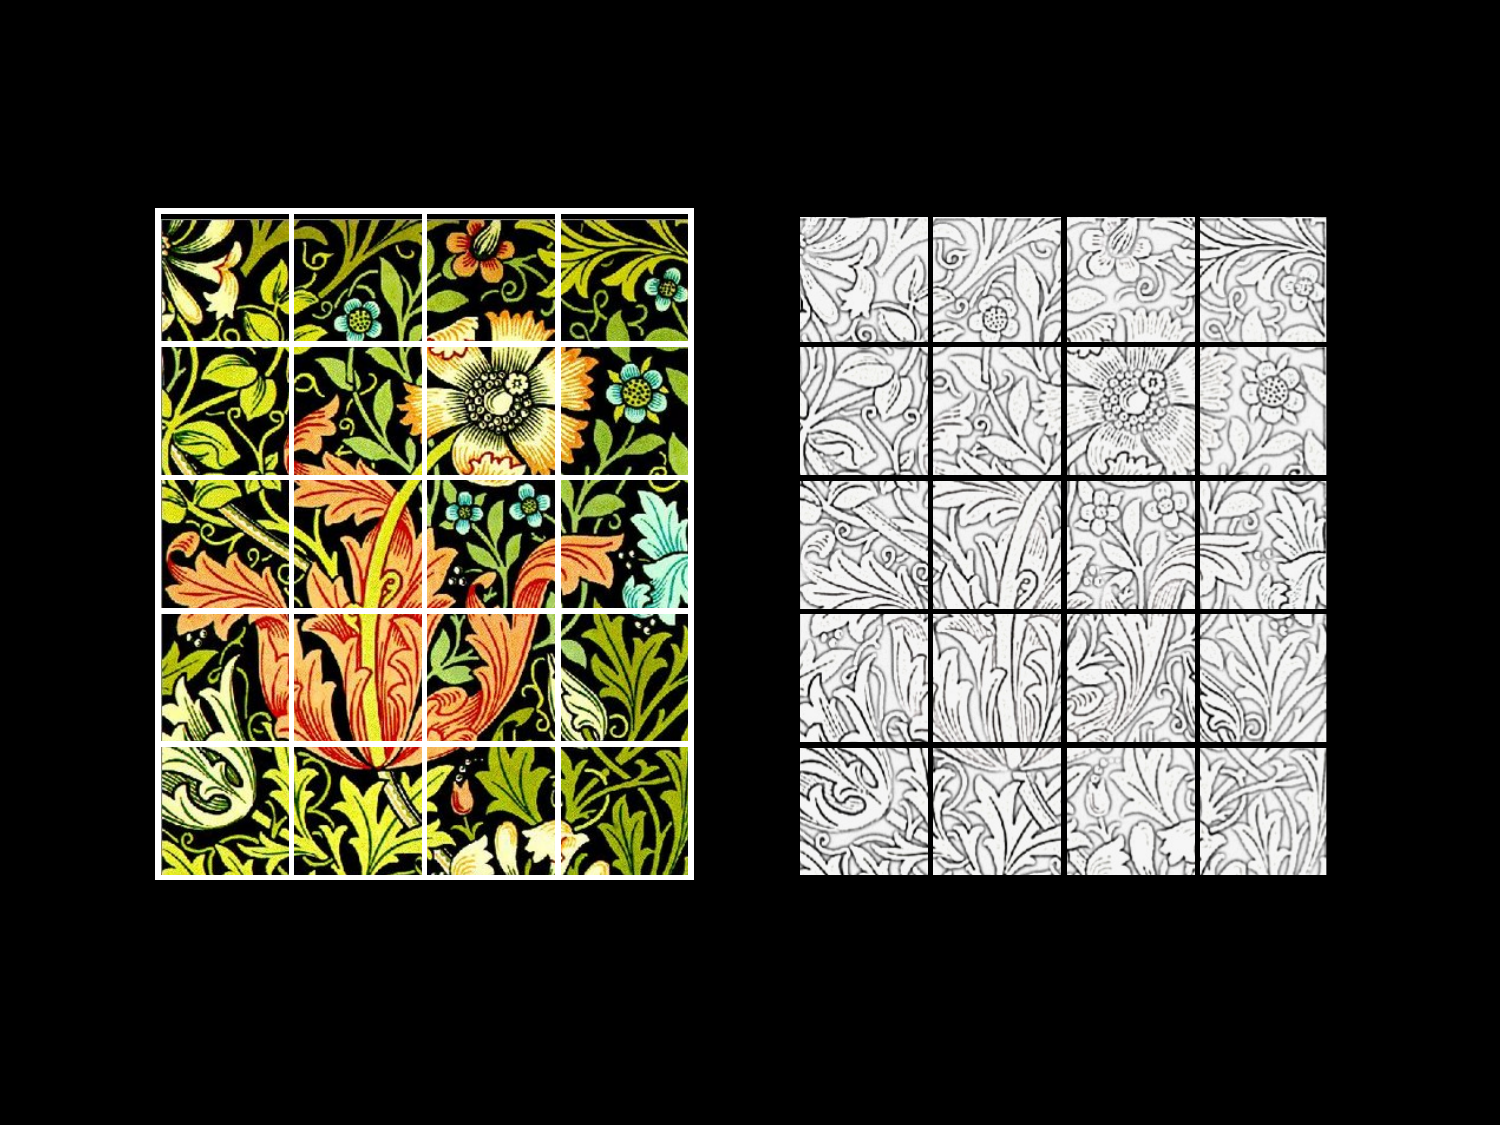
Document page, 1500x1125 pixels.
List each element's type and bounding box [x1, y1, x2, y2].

picture [160, 219, 692, 880]
table_header [1200, 214, 1328, 219]
picture [796, 217, 1327, 880]
